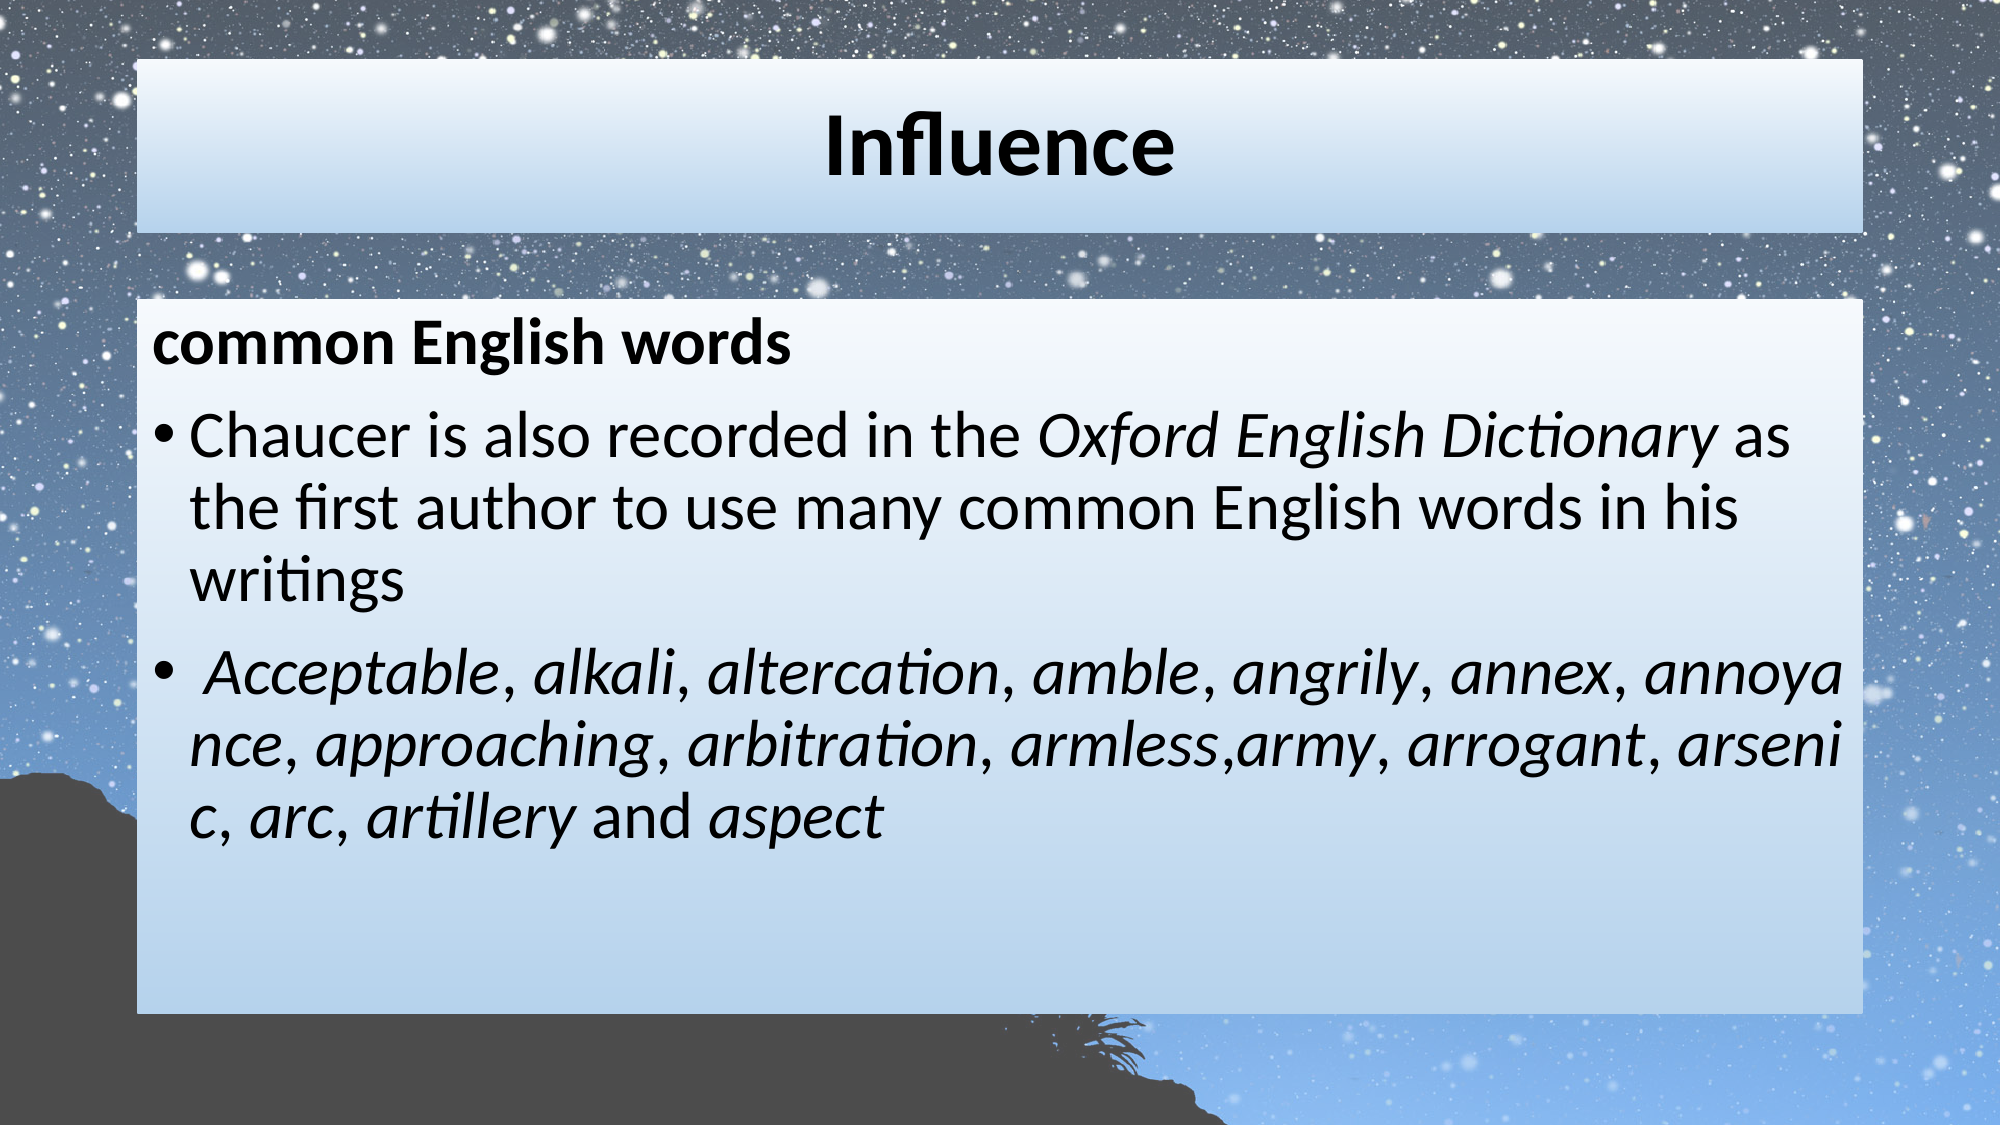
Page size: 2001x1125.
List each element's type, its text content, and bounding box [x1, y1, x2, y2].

list common English words Chaucer is also recorded in the Oxford English Dictionary as the first author to use many common English words in his writings Acceptable, alkali, altercation, amble, angrily, annex, annoyance, approaching, arbitration, armless,army, arrogant, arsenic, arc, artillery and aspect [137, 299, 1863, 1014]
title Influence [137, 59, 1863, 233]
